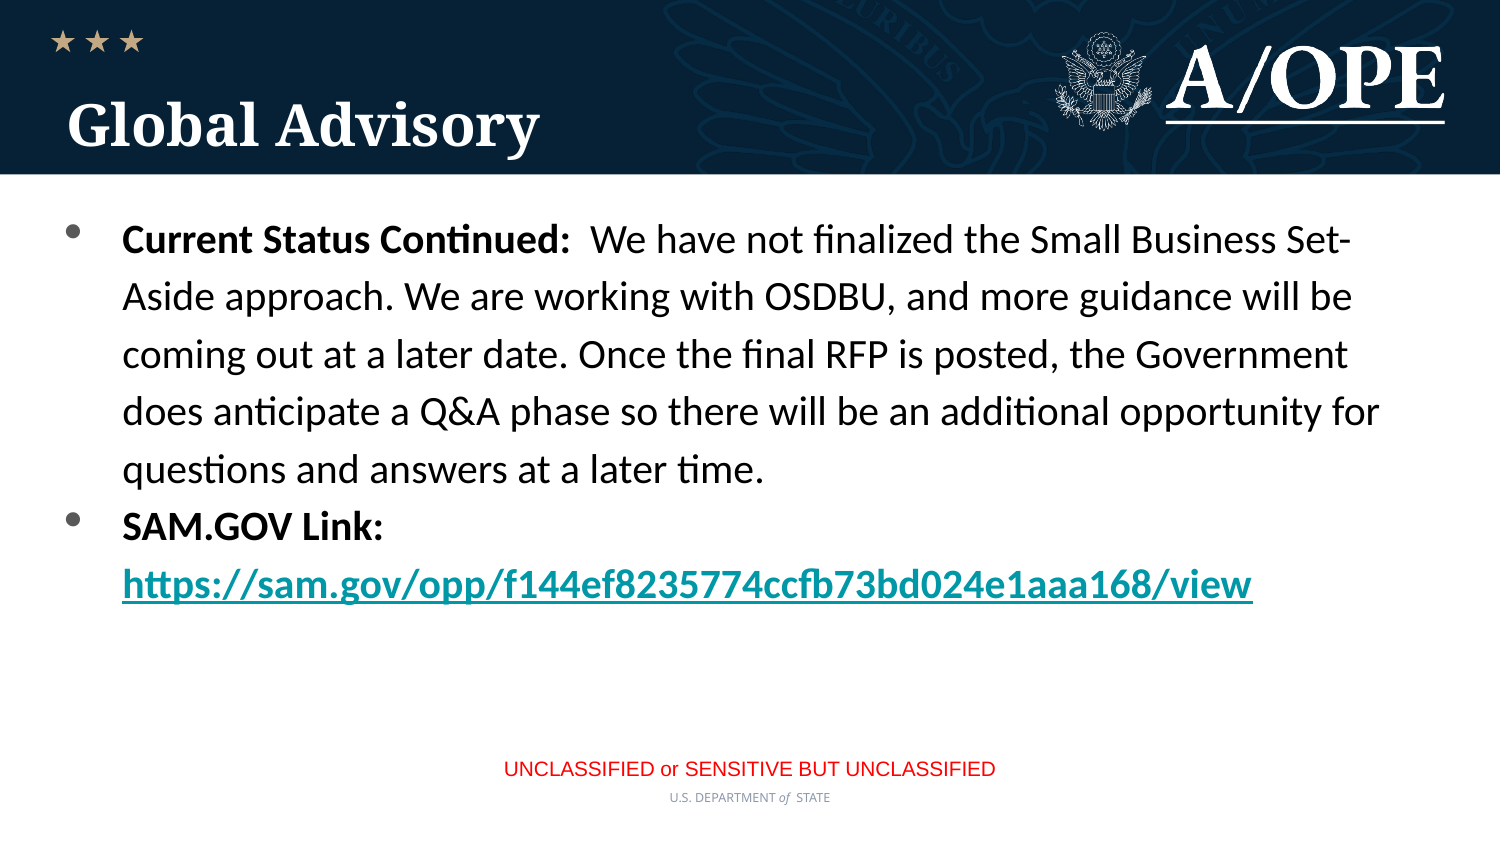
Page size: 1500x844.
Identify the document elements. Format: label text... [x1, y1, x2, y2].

text_box UNCLASSIFIED or SENSITIVE BUT UNCLASSIFIED [489, 747, 1011, 788]
title Global Advisory [51, 72, 1449, 167]
picture [587, 0, 1500, 174]
list Current Status Continued: We have not finalized the Small Business Set-Aside approach. We are working with OSDBU, and more guidance will be coming out at a later date. Once the final RFP is posted, the Government does anticipate a Q&A phase so there will be an additional opportunity for questions and answers at a later time. SAM.GOV Link: https://sam.gov/opp/f144ef8235774ccfb73bd024e1aaa168/view [51, 189, 1449, 713]
